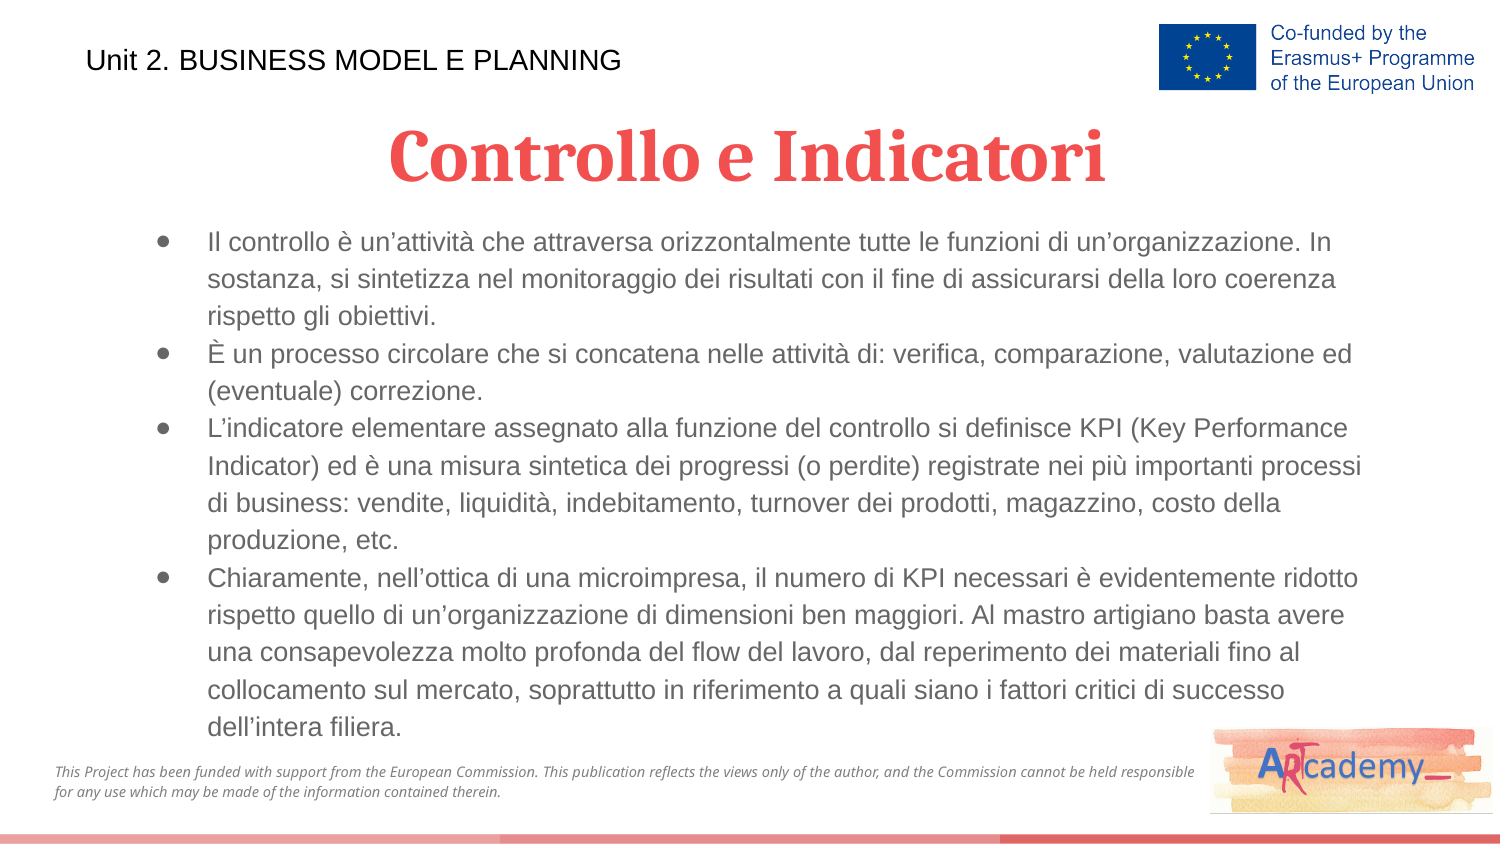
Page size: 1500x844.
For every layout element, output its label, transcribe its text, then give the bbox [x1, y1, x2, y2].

list Il controllo è un’attività che attraversa orizzontalmente tutte le funzioni di un’organizzazione. In sostanza, si sintetizza nel monitoraggio dei risultati con il fine di assicurarsi della loro coerenza rispetto gli obiettivi. È un processo circolare che si concatena nelle attività di: verifica, comparazione, valutazione ed (eventuale) correzione. L’indicatore elementare assegnato alla funzione del controllo si definisce KPI (Key Performance Indicator) ed è una misura sintetica dei progressi (o perdite) registrate nei più importanti processi di business: vendite, liquidità, indebitamento, turnover dei prodotti, magazzino, costo della produzione, etc. Chiaramente, nell’ottica di una microimpresa, il numero di KPI necessari è evidentemente ridotto rispetto quello di un’organizzazione di dimensioni ben maggiori. Al mastro artigiano basta avere una consapevolezza molto profonda del flow del lavoro, dal reperimento dei materiali fino al collocamento sul mercato, soprattutto in riferimento a quali siano i fattori critici di successo dell’intera filiera. [117, 204, 1379, 717]
picture [1158, 24, 1474, 94]
picture [1210, 709, 1493, 844]
text_box Unit 2. BUSINESS MODEL E PLANNING [70, 33, 750, 84]
title Controllo e Indicatori [9, 84, 1487, 212]
text_box This Project has been funded with support from the European Commission. This publication reflects the views only of the author, and the Commission cannot be held responsible for any use which may be made of the information contained therein. [39, 754, 1205, 799]
